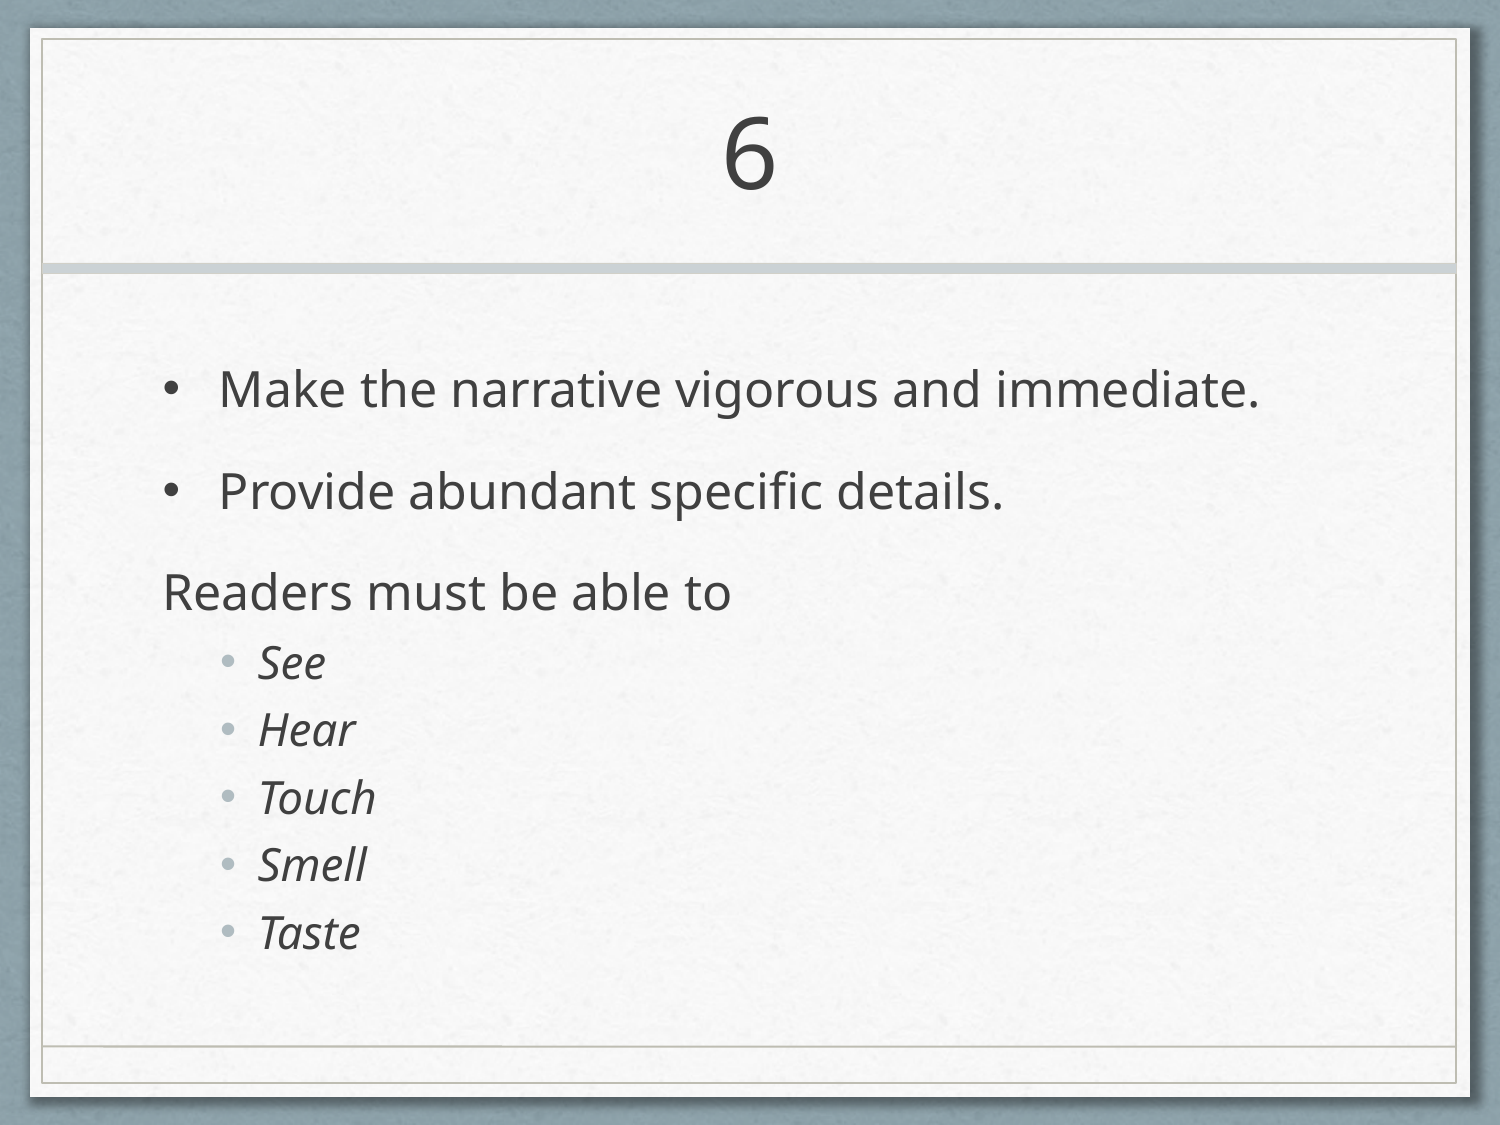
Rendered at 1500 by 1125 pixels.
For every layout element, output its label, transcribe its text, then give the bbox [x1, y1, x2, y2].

title 6 [147, 40, 1353, 260]
list Make the narrative vigorous and immediate. Provide abundant specific details. Readers must be able to See Hear Touch Smell Taste [147, 350, 1353, 995]
picture [30, 28, 1470, 1097]
